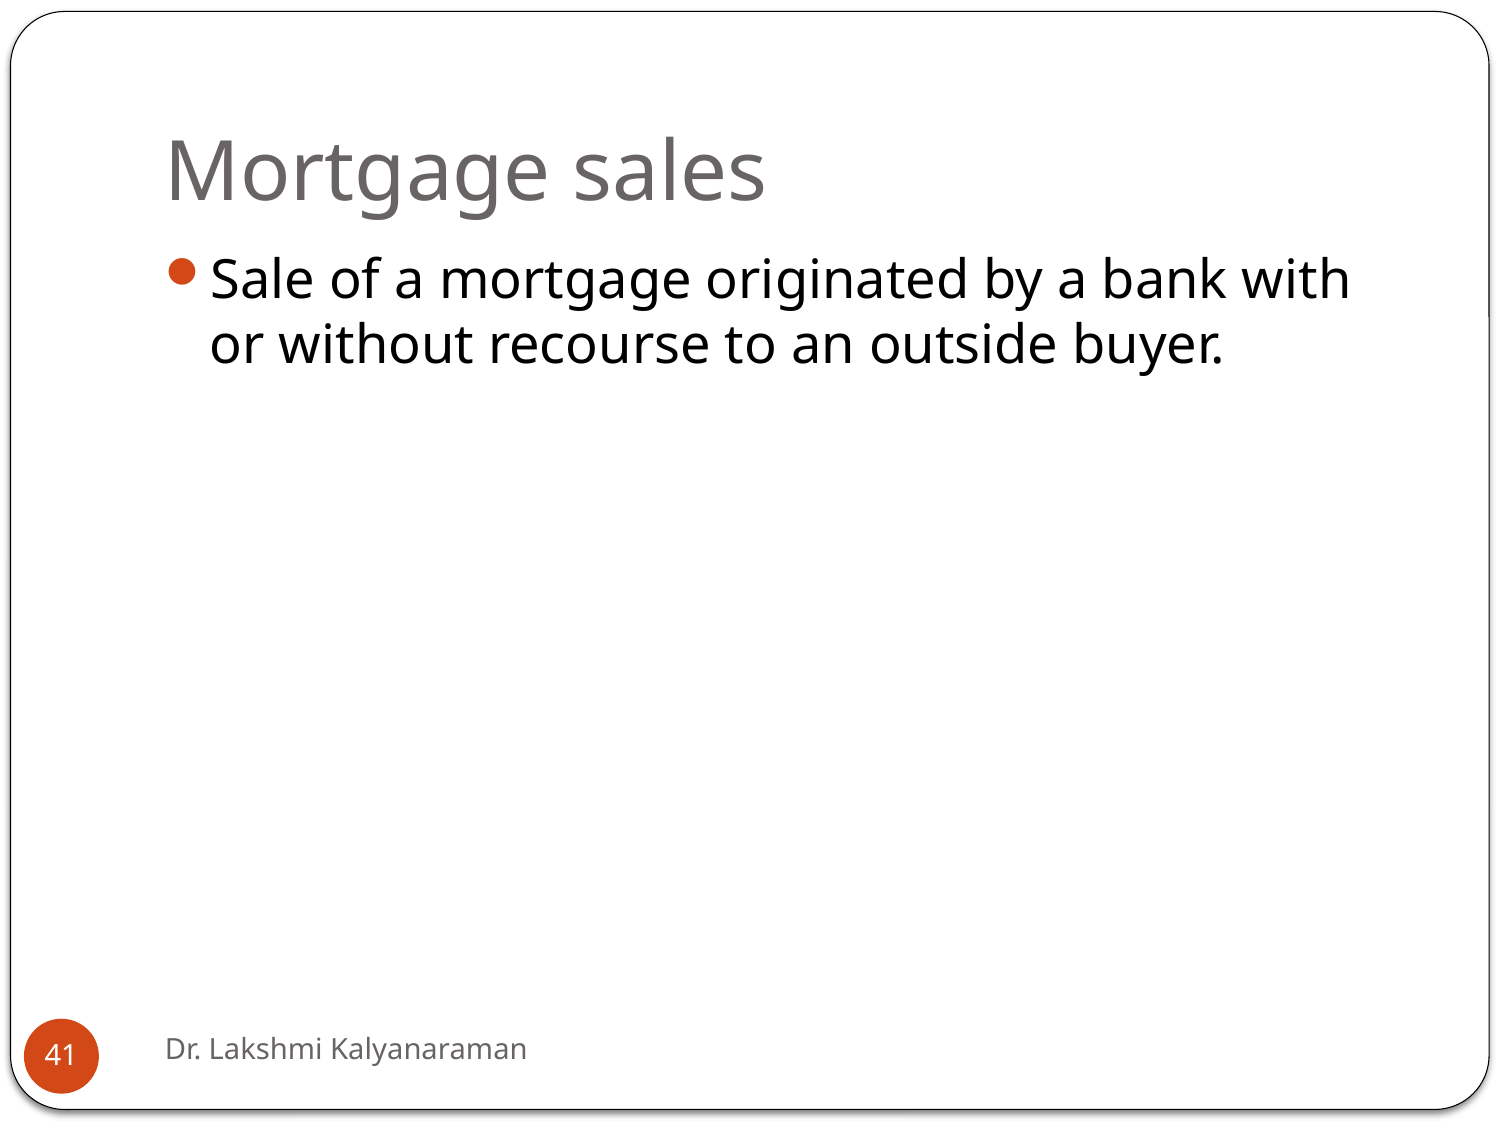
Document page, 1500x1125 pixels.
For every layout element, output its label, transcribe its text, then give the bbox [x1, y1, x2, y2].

slide_number 41 [23, 1018, 99, 1094]
title Mortgage sales [150, 45, 1425, 233]
footer Dr. Lakshmi Kalyanaraman [150, 1012, 800, 1088]
list Sale of a mortgage originated by a bank with or without recourse to an outside buyer. [150, 237, 1425, 988]
